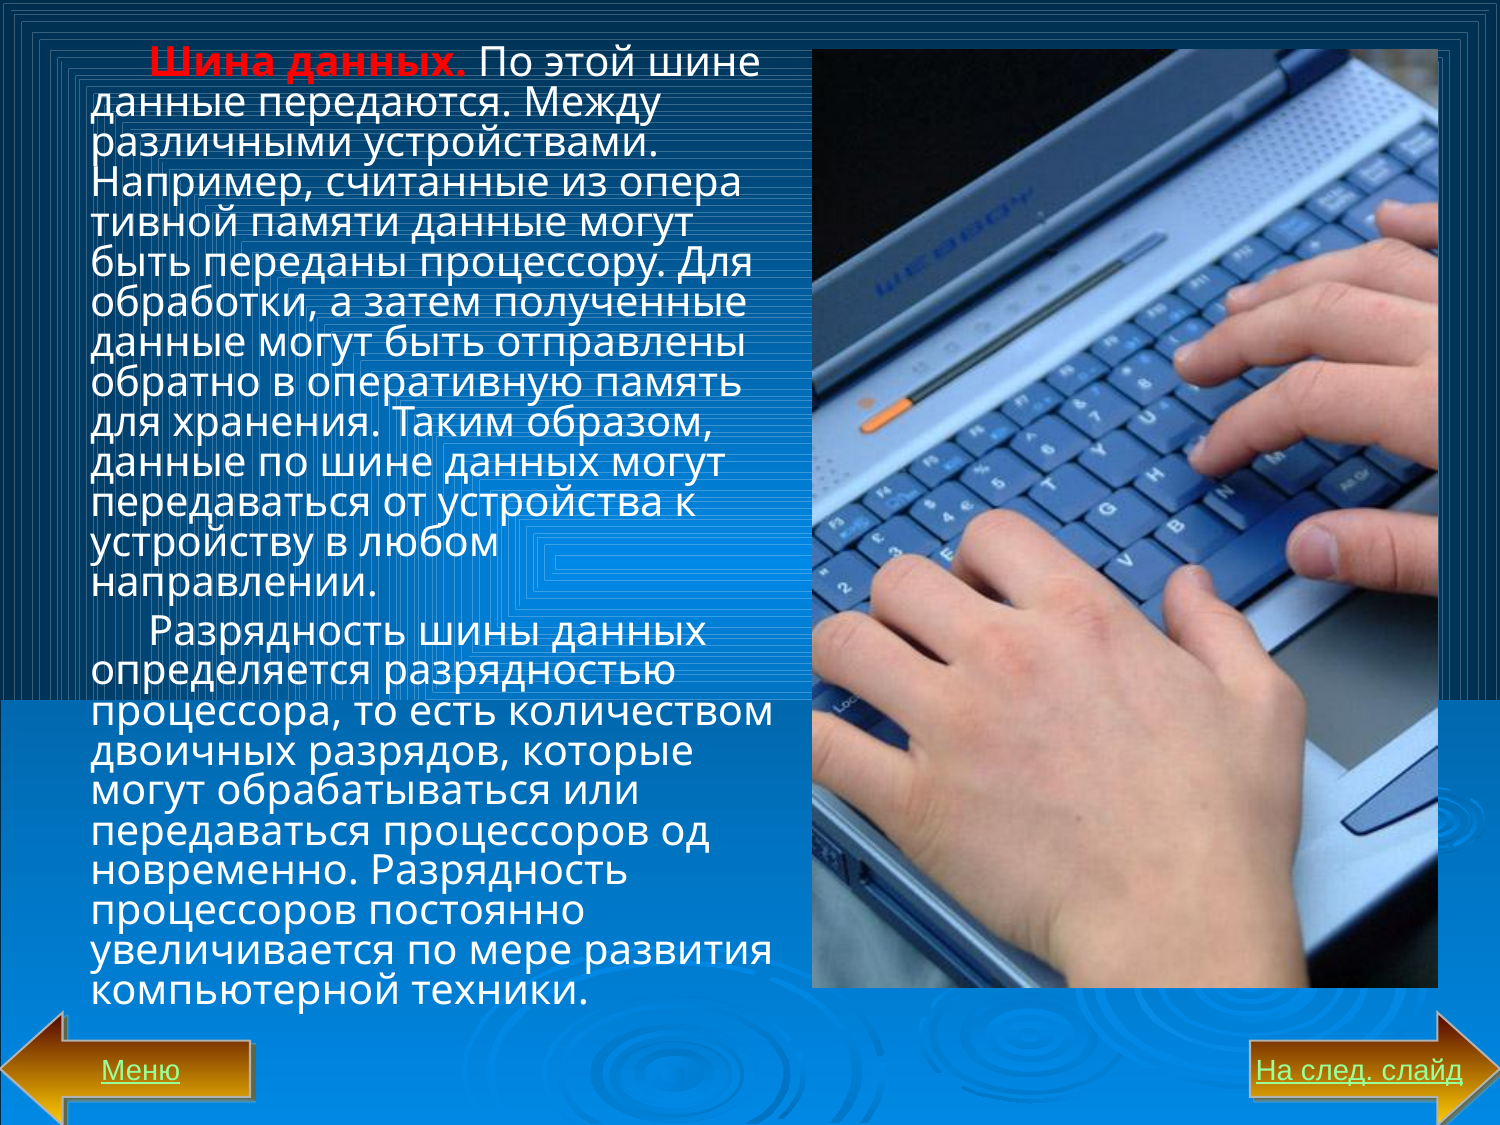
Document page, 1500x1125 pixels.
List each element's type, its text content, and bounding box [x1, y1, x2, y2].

text_box Меню [0, 1012, 250, 1125]
text_box На след. слайд [1250, 1012, 1500, 1125]
picture [812, 49, 1438, 988]
list Шина данных. По этой шине данные передаются. Между различными устройствами. Например, считанные из опера­тивной памяти данные могут быть переданы процессору. Для обработки, а затем полученные данные могут быть отправле­ны обратно в оперативную память для хранения. Таким об­разом, данные по шине данных могут передаваться от устройства к устройству в любом направлении. Разрядность шины данных определяется разрядностью процессора, то есть количеством двоичных разрядов, которые могут обрабатываться или передаваться процессоров од­новременно. Разрядность процессоров постоянно увеличивается по мере развития компьютерной техники. [74, 37, 813, 1125]
